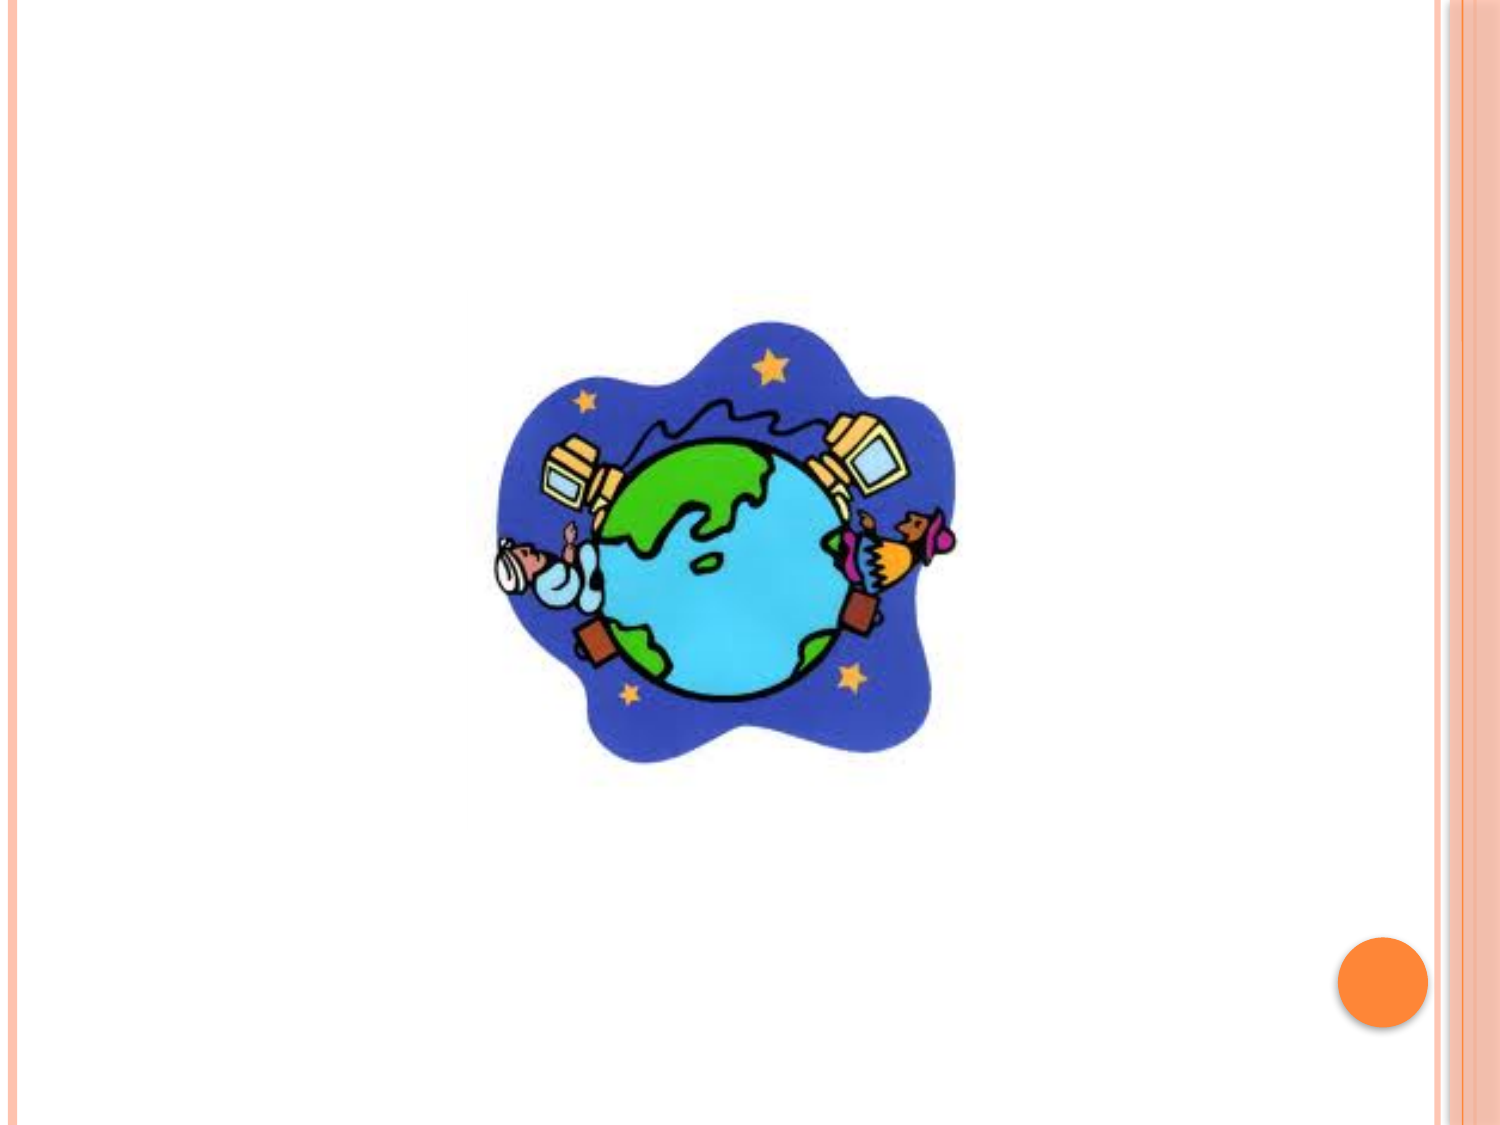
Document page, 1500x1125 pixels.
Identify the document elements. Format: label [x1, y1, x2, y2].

list [465, 290, 999, 831]
